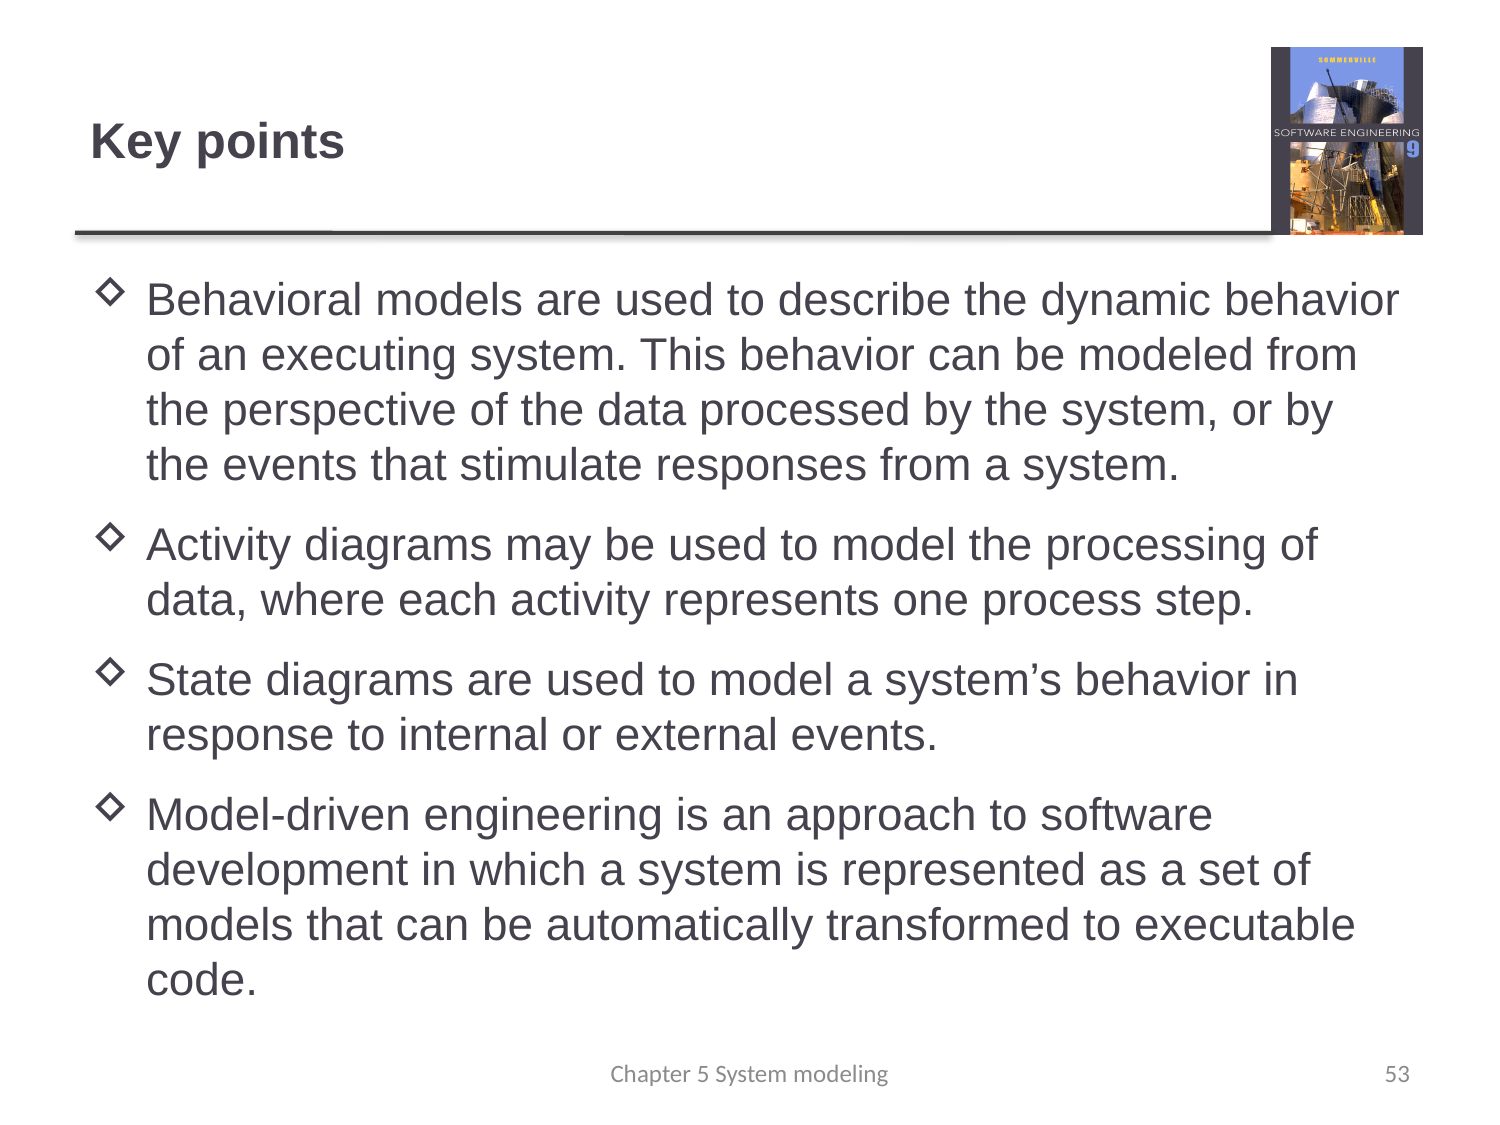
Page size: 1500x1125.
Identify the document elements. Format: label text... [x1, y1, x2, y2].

list Behavioral models are used to describe the dynamic behavior of an executing system. This behavior can be modeled from the perspective of the data processed by the system, or by the events that stimulate responses from a system. Activity diagrams may be used to model the processing of data, where each activity represents one process step. State diagrams are used to model a system’s behavior in response to internal or external events. Model-driven engineering is an approach to software development in which a system is represented as a set of models that can be automatically transformed to executable code. [75, 262, 1425, 1005]
picture [1272, 47, 1423, 235]
footer Chapter 5 System modeling [512, 1042, 988, 1103]
slide_number 53 [1074, 1042, 1425, 1103]
title Key points [74, 44, 1272, 233]
